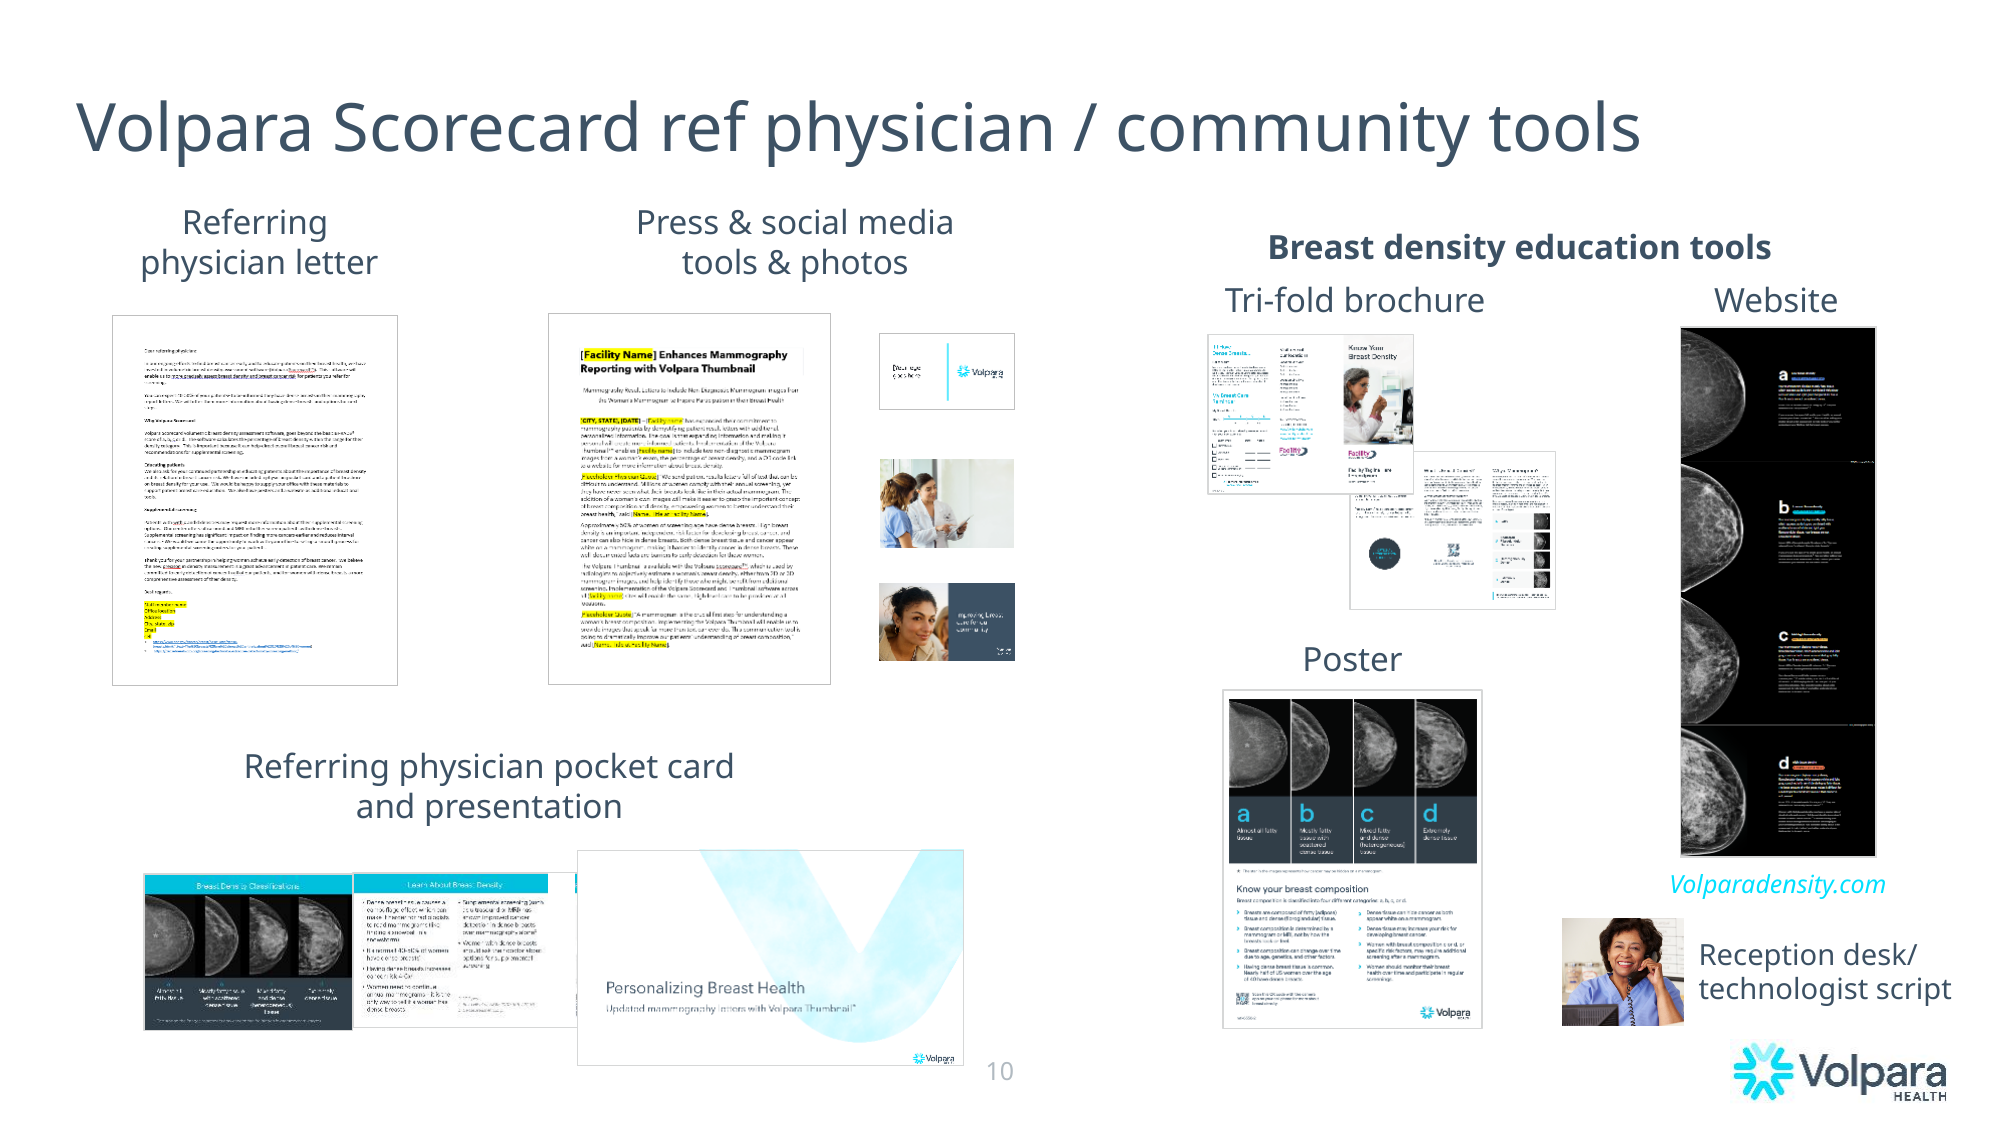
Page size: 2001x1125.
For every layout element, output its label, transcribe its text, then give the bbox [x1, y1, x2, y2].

picture [1680, 326, 1876, 858]
text_box Referring physician pocket card and presentation [217, 738, 762, 833]
text_box Breast density education tools [1163, 218, 1876, 274]
text_box Poster [1223, 630, 1482, 685]
picture [353, 849, 964, 1066]
picture [1562, 918, 1684, 1026]
text_box Referring physician letter [95, 199, 424, 289]
picture [880, 459, 1014, 549]
text_box Press & social media tools & photos [609, 193, 982, 289]
picture [1208, 335, 1555, 609]
text_box Volparadensity.com [1626, 861, 1930, 906]
slide_number 10 [774, 1042, 1225, 1103]
picture [879, 333, 1015, 410]
title Volpara Scorecard ref physician / community tools [61, 59, 1863, 199]
picture [1730, 1039, 1950, 1104]
picture [879, 583, 1015, 661]
picture [1223, 690, 1482, 1028]
picture [144, 874, 352, 1030]
text_box Tri-fold brochure [1148, 271, 1563, 327]
text_box Reception desk/ technologist script [1684, 928, 2000, 1014]
picture [548, 313, 831, 685]
picture [112, 315, 398, 686]
text_box Website [1699, 274, 1854, 326]
